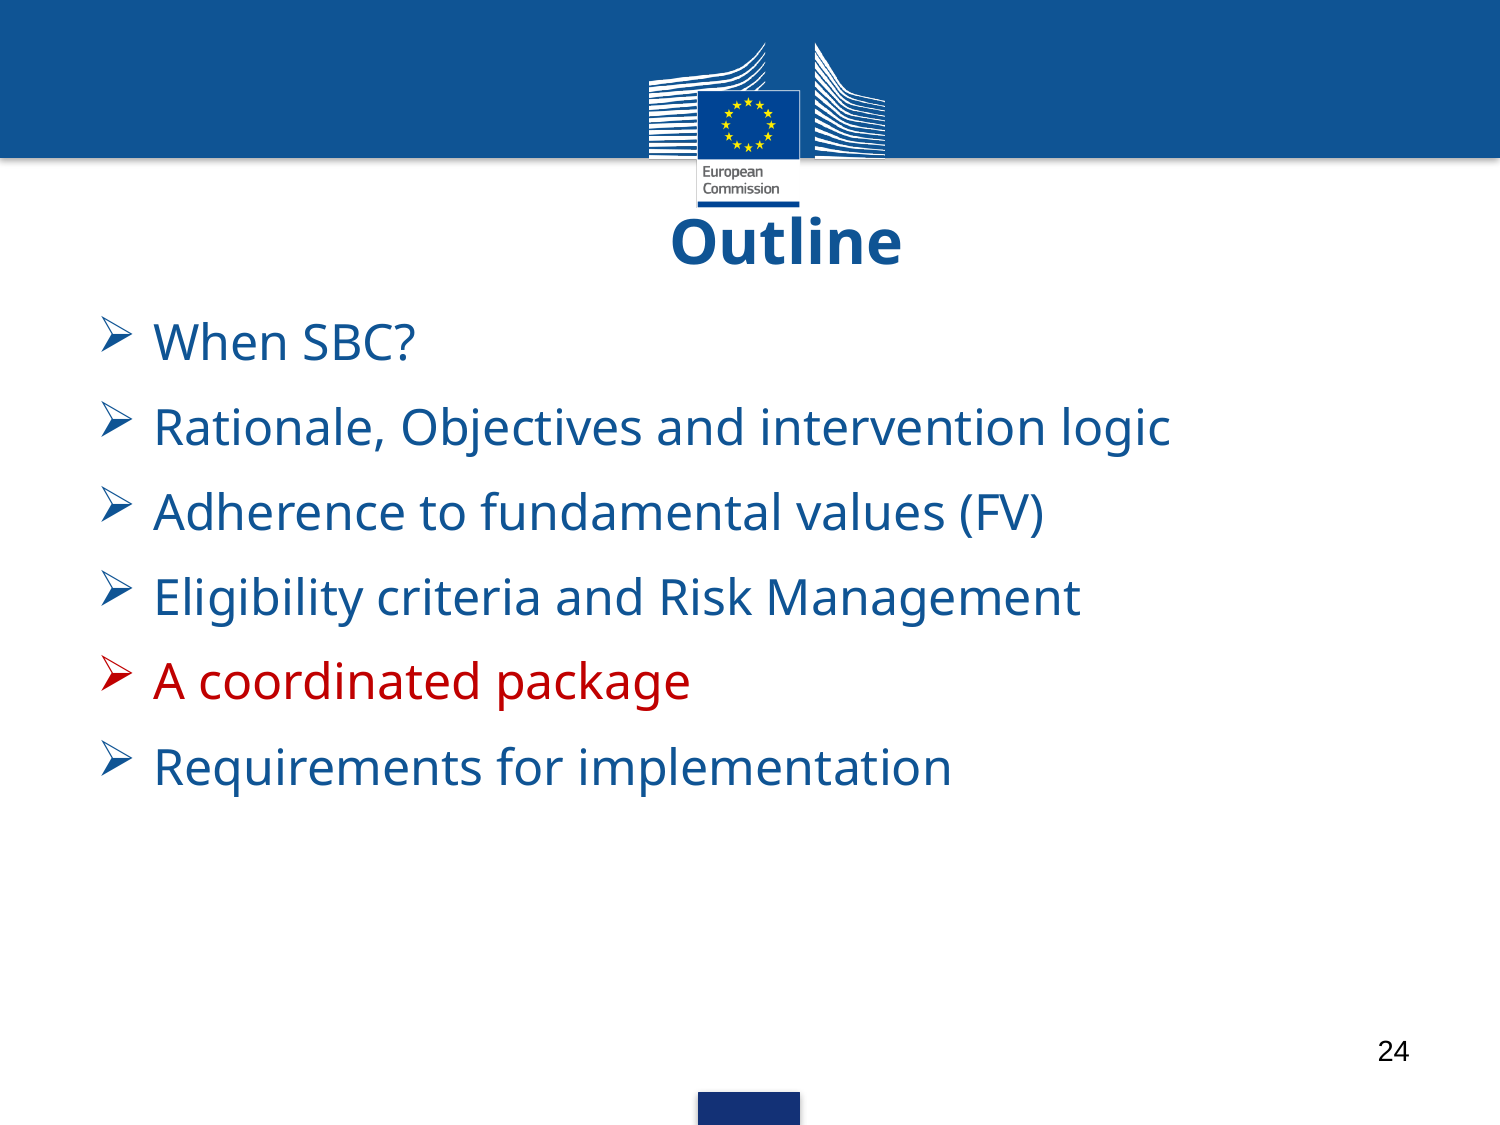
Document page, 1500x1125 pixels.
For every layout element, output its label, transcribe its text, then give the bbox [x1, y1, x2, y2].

list When SBC? Rationale, Objectives and intervention logic Adherence to fundamental values (FV) Eligibility criteria and Risk Management A coordinated package Requirements for implementation [81, 302, 1433, 1083]
picture [649, 42, 885, 175]
slide_number 24 [1074, 1024, 1426, 1103]
title Outline [81, 175, 1433, 302]
